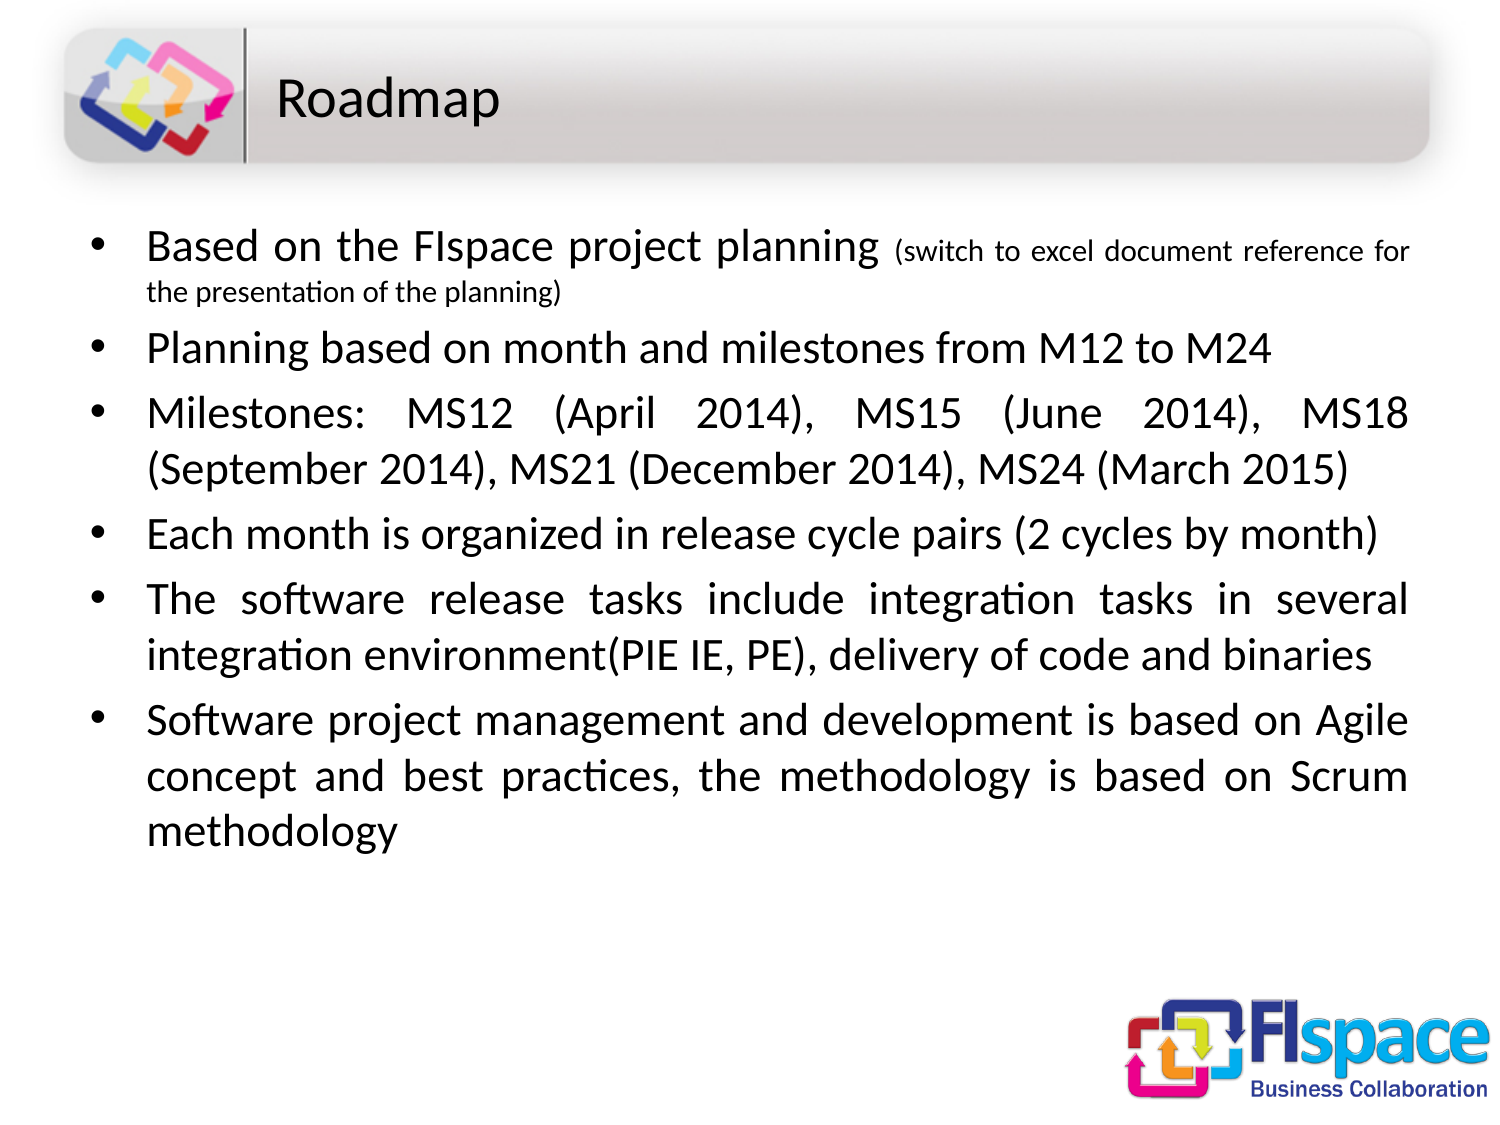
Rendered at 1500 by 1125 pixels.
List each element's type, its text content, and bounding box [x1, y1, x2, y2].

picture [1118, 993, 1496, 1101]
text_box Based on the FIspace project planning (switch to excel document reference for the presentation of the planning) Planning based on month and milestones from M12 to M24 Milestones: MS12 (April 2014), MS15 (June 2014), MS18 (September 2014), MS21 (December 2014), MS24 (March 2015) Each month is organized in release cycle pairs (2 cycles by month) The software release tasks include integration tasks in several integration environment(PIE IE, PE), delivery of code and binaries Software project management and development is based on Agile concept and best practices, the methodology is based on Scrum methodology [74, 207, 1425, 988]
title Roadmap [261, 39, 1401, 149]
picture [0, 0, 1500, 253]
